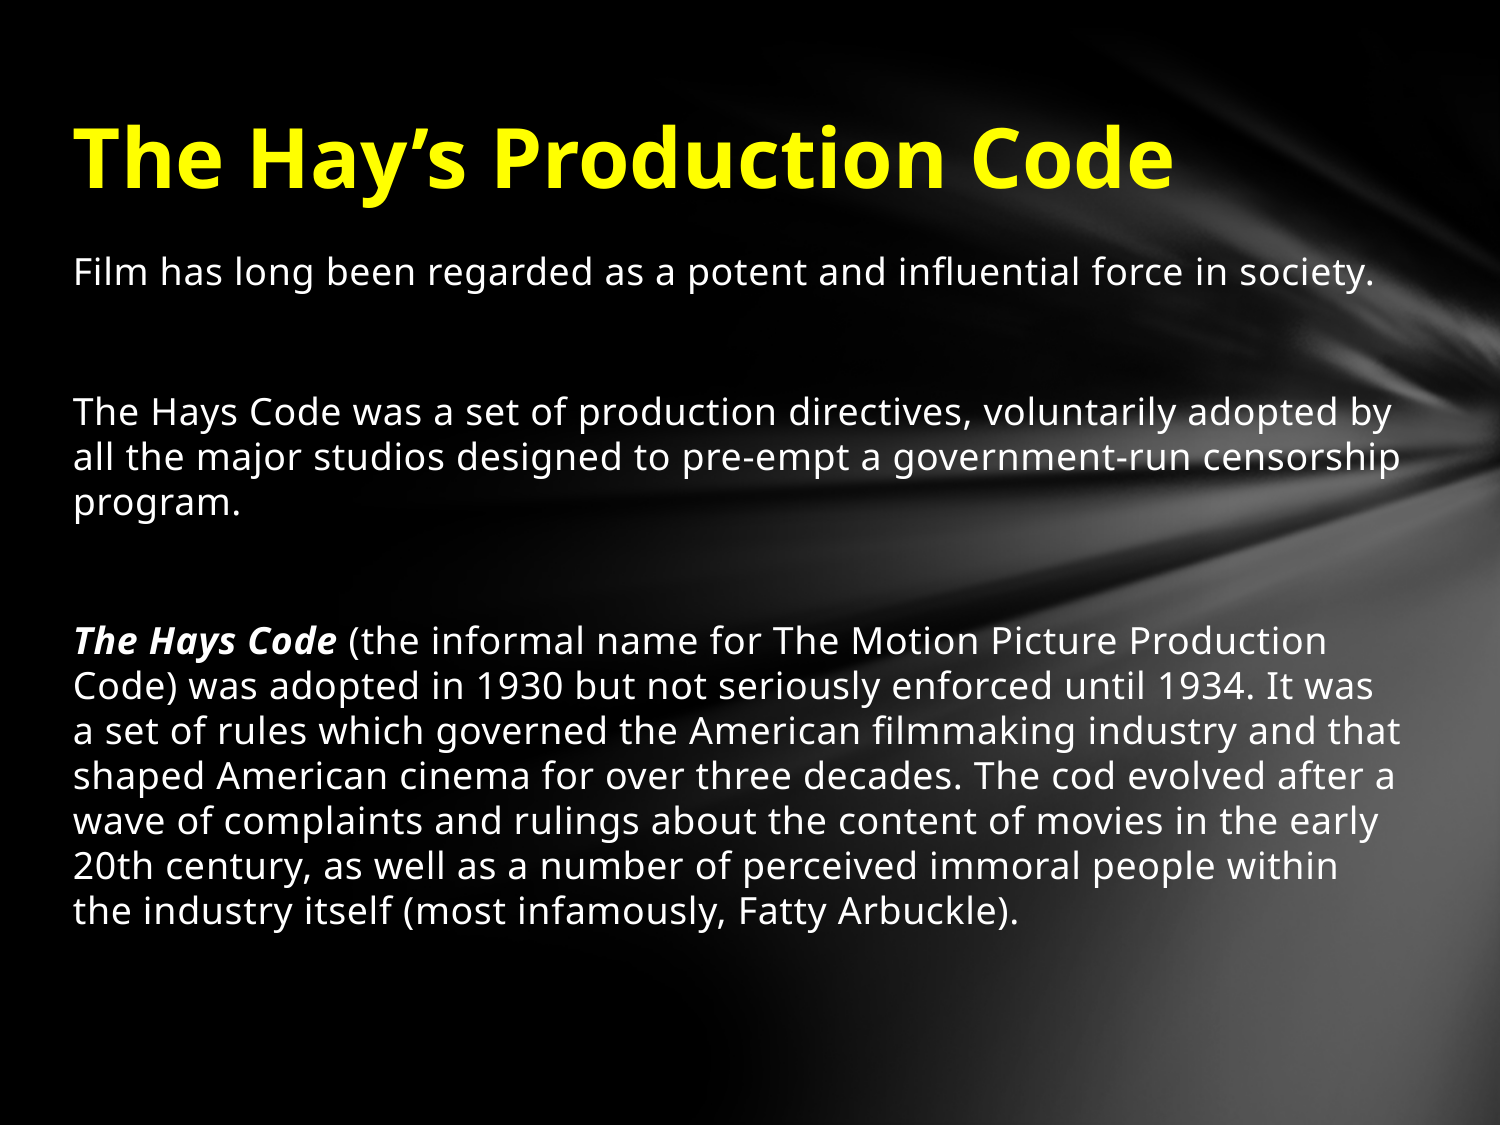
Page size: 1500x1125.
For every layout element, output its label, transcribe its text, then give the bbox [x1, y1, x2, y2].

title The Hay’s Production Code [57, 37, 1318, 213]
list Film has long been regarded as a potent and influential force in society. The Hays Code was a set of production directives, voluntarily adopted by all the major studios designed to pre-empt a government-run censorship program. The Hays Code (the informal name for The Motion Picture Production Code) was adopted in 1930 but not seriously enforced until 1934. It was a set of rules which governed the American filmmaking industry and that shaped American cinema for over three decades. The cod evolved after a wave of complaints and rulings about the content of movies in the early 20th century, as well as a number of perceived immoral people within the industry itself (most infamously, Fatty Arbuckle). [57, 239, 1424, 1015]
